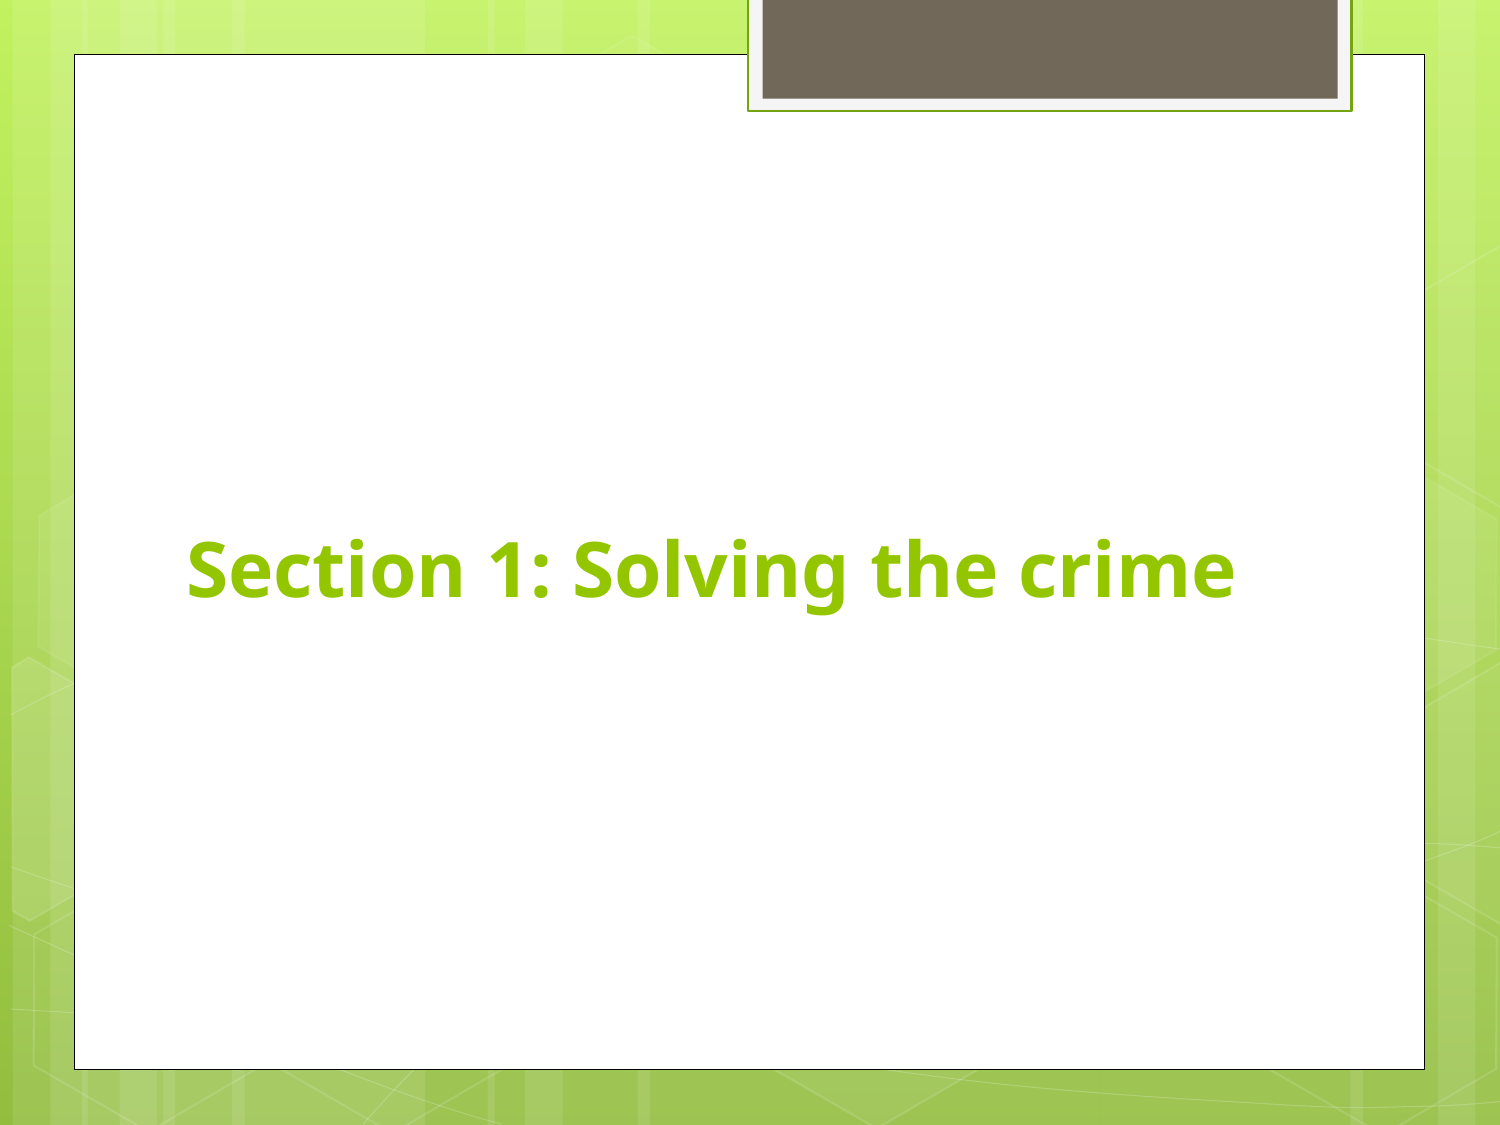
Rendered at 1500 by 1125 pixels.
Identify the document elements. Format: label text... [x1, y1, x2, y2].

title Section 1: Solving the crime [171, 432, 1324, 621]
